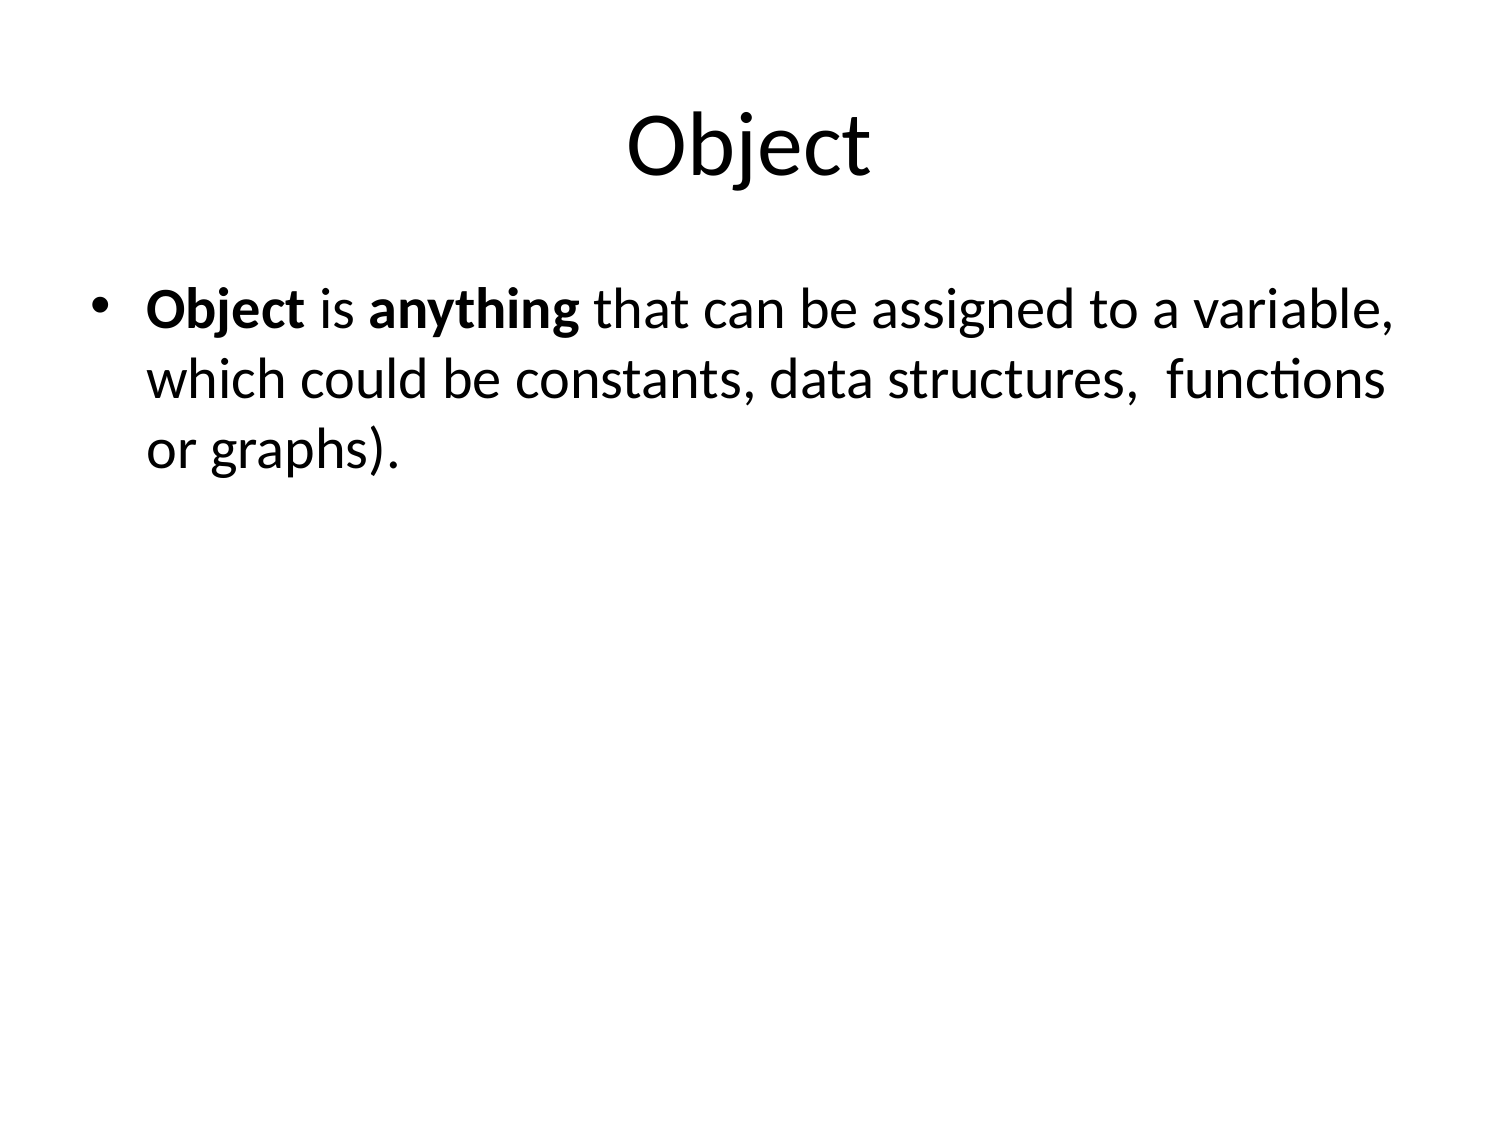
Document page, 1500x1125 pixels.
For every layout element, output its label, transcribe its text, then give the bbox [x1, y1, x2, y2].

title Object [75, 45, 1425, 233]
list Object is anything that can be assigned to a variable, which could be constants, data structures, functions or graphs). [75, 262, 1425, 1005]
